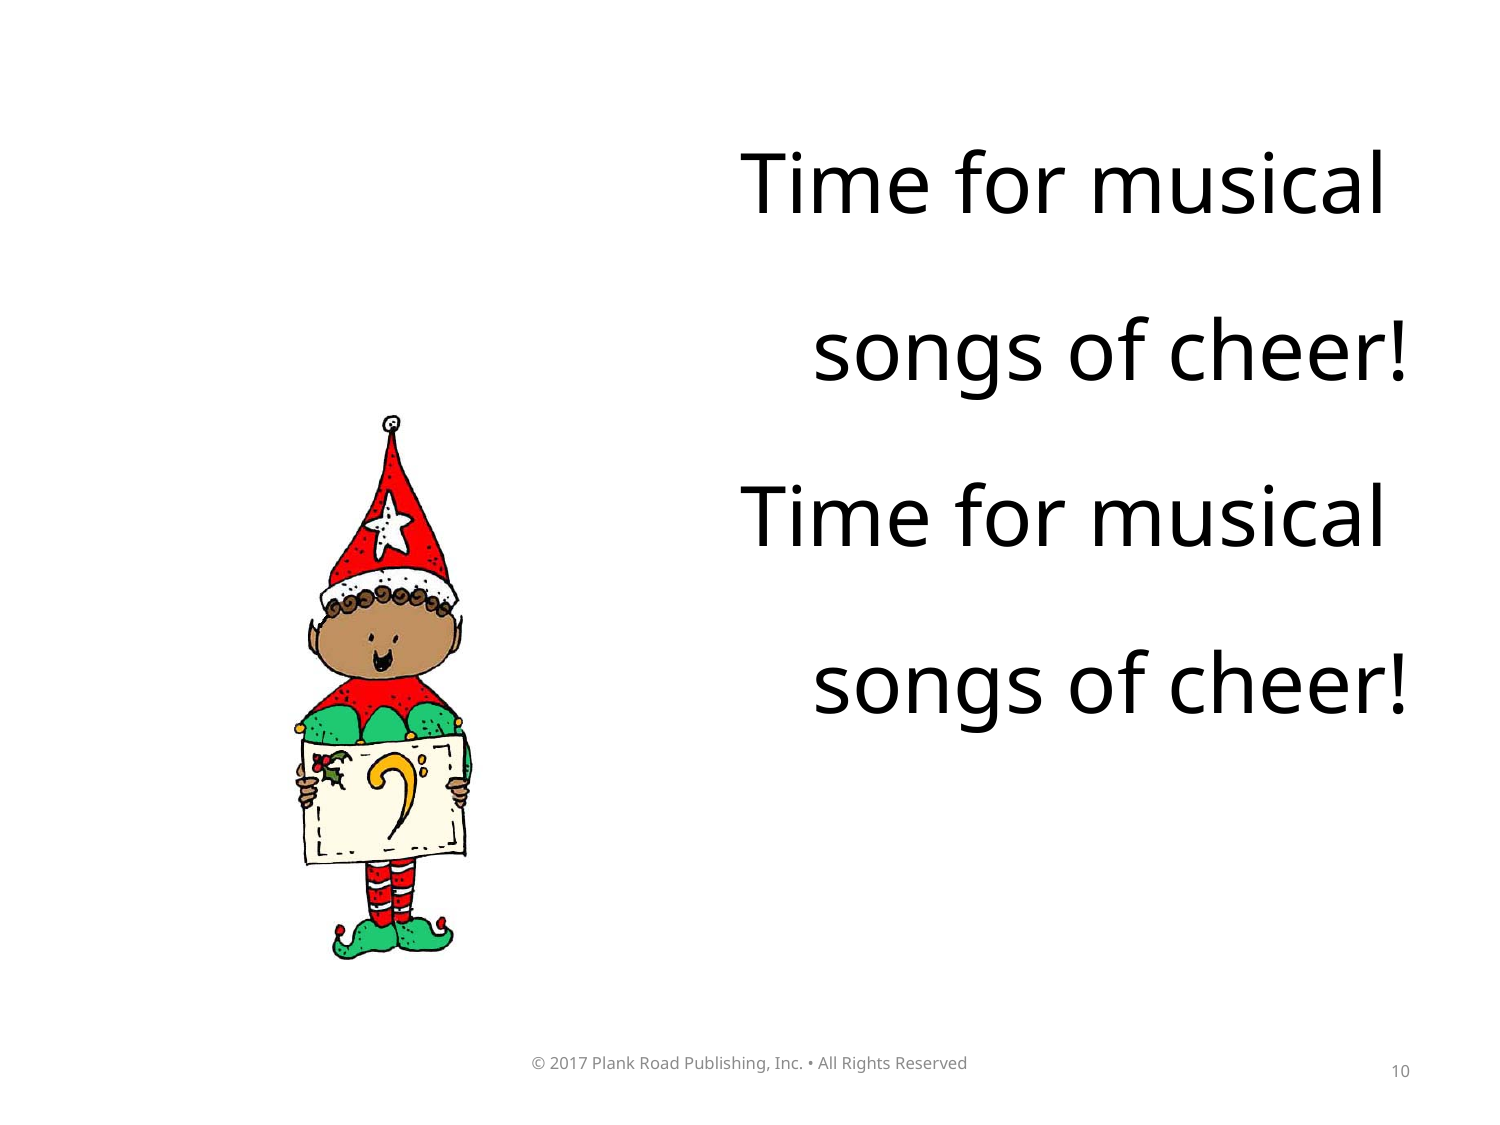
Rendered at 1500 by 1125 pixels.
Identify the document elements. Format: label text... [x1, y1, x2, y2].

picture [273, 374, 536, 986]
list Time for musical songs of cheer! Time for musical songs of cheer! [75, 72, 1425, 1014]
slide_number 10 [1074, 1042, 1425, 1103]
